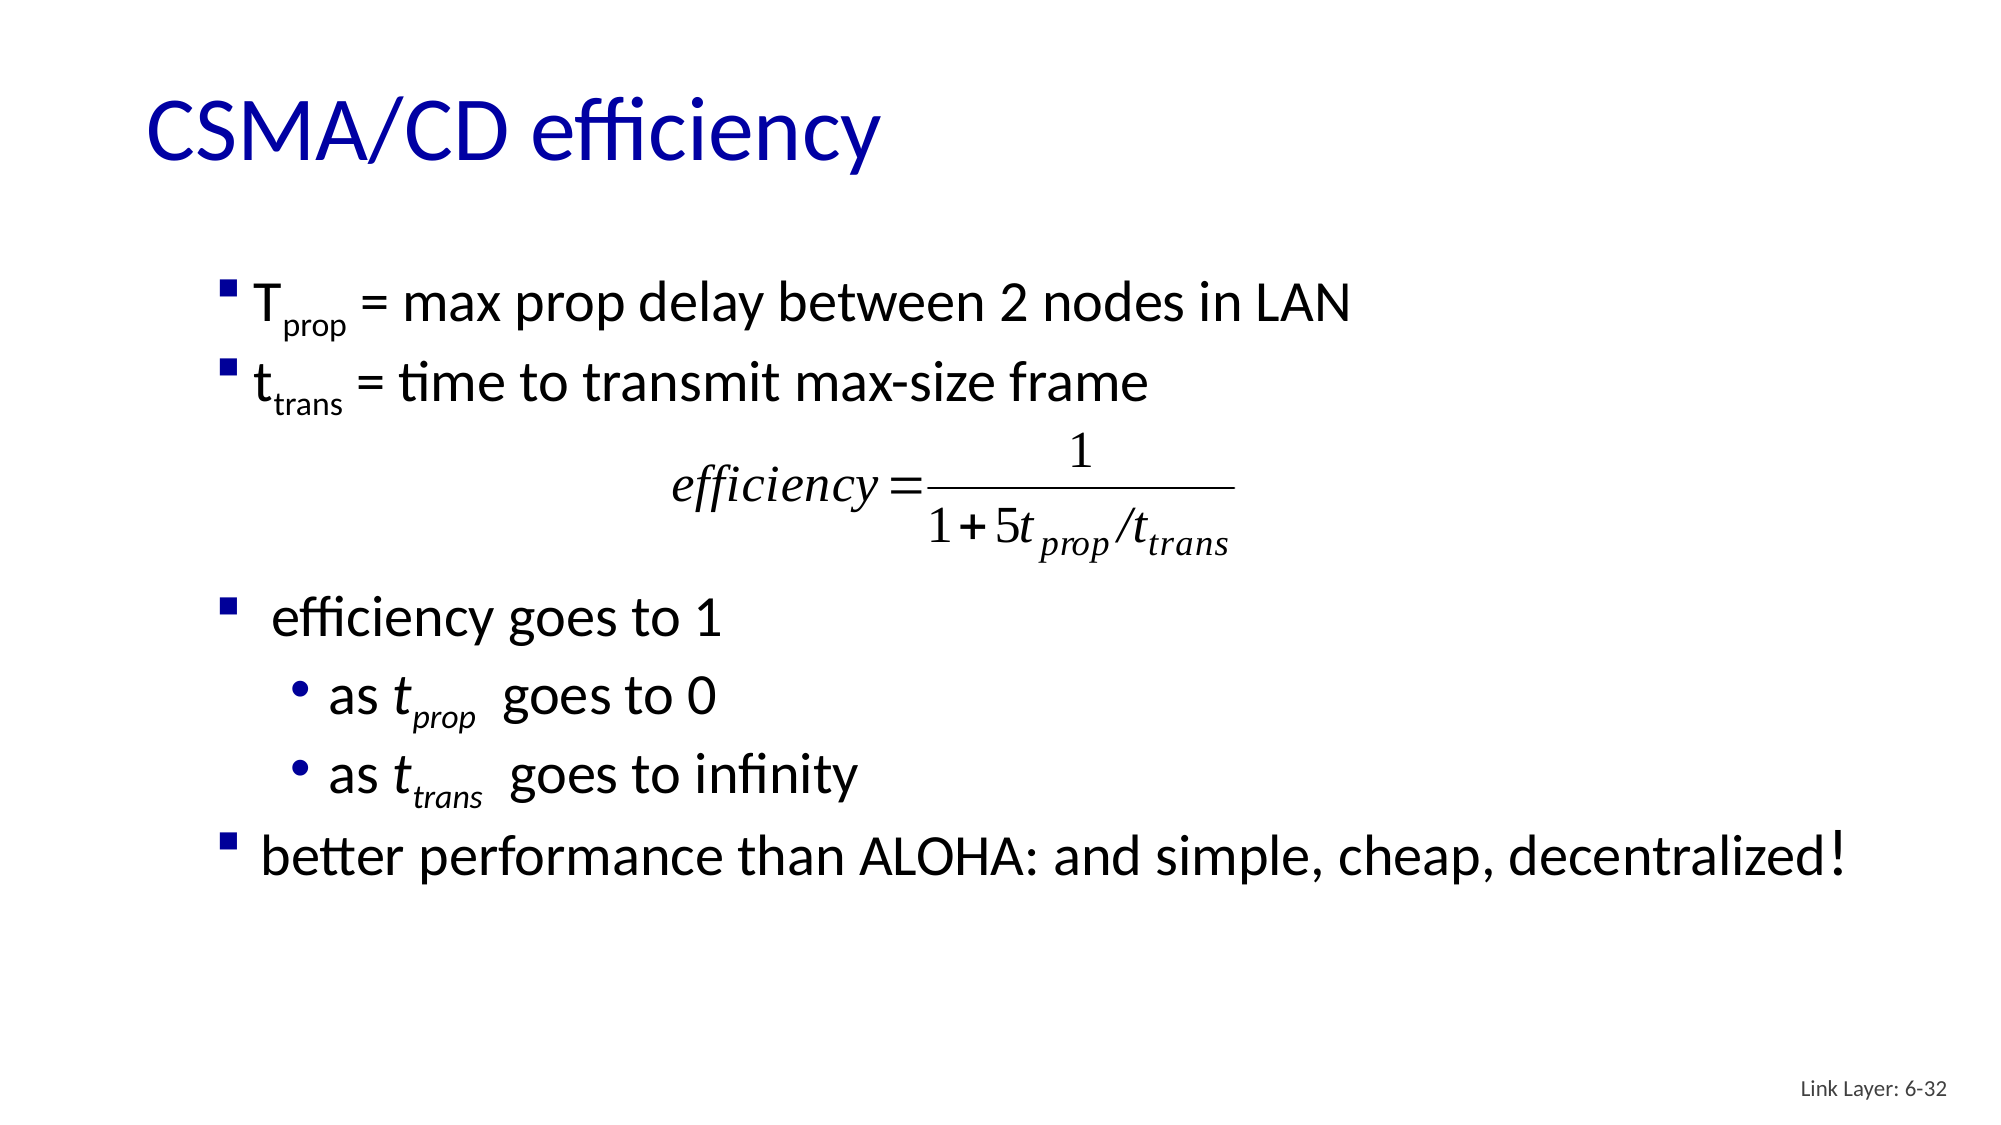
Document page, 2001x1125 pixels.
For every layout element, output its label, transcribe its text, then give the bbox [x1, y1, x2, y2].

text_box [662, 412, 1249, 574]
title CSMA/CD efficiency [131, 57, 1857, 205]
slide_number Link Layer: 6-32 [1512, 1056, 1963, 1117]
text_box Tprop = max prop delay between 2 nodes in LAN ttrans = time to transmit max-size frame efficiency goes to 1 as tprop goes to 0 as ttrans goes to infinity better performance than ALOHA: and simple, cheap, decentralized! [199, 260, 2000, 537]
